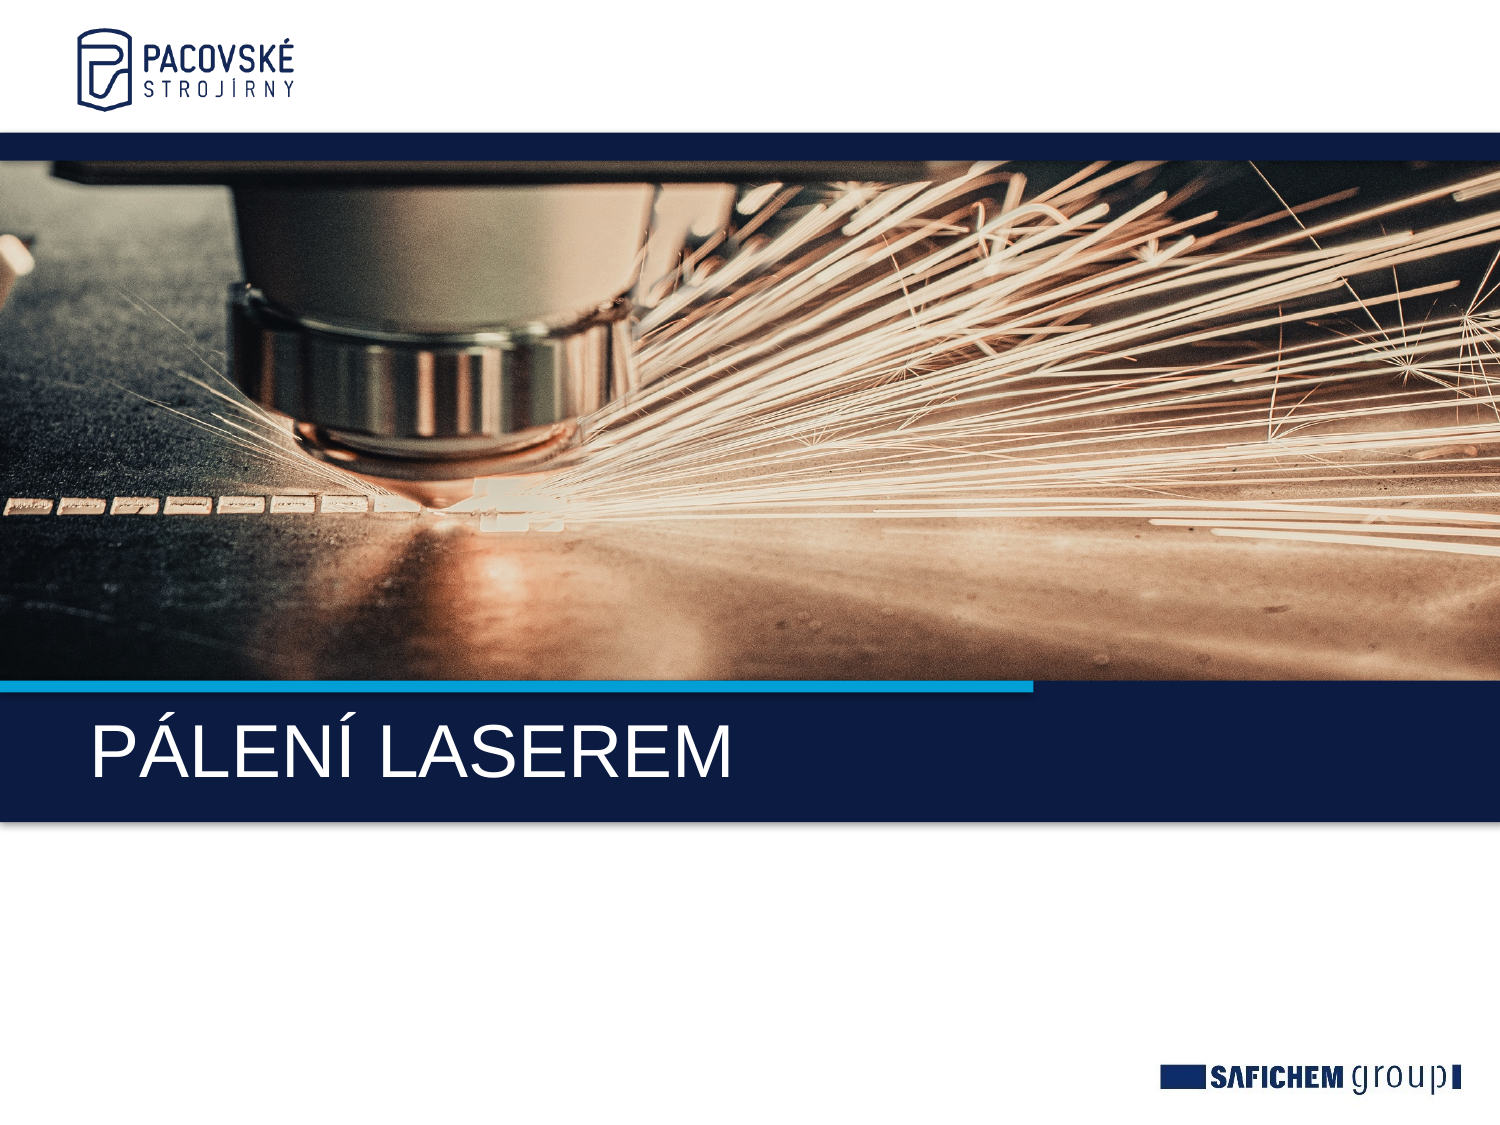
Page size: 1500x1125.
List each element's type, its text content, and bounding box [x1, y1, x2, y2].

picture [1125, 1034, 1500, 1125]
picture [0, 161, 1500, 680]
picture [41, 0, 323, 147]
text_box PÁLENÍ LASEREM [74, 692, 1425, 811]
